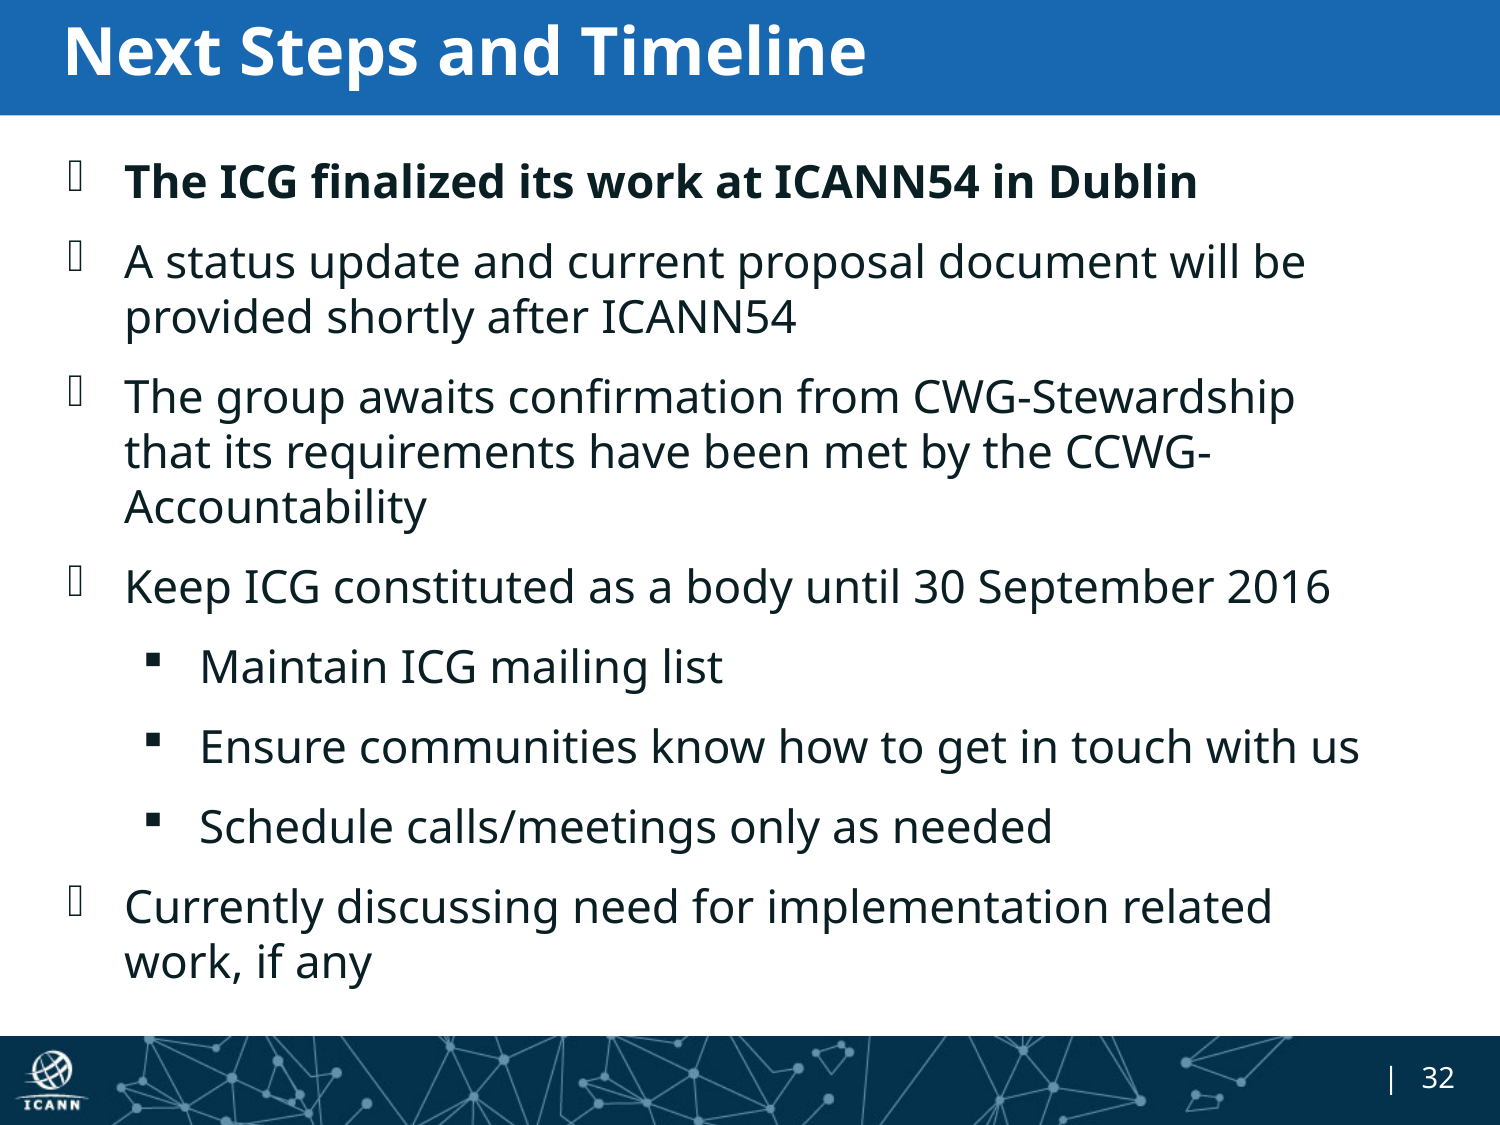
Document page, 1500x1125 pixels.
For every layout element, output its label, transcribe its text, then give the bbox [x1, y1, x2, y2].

title Next Steps and Timeline [0, 0, 1500, 116]
picture [0, 1036, 1500, 1125]
text_box The ICG finalized its work at ICANN54 in Dublin A status update and current proposal document will be provided shortly after ICANN54 The group awaits confirmation from CWG-Stewardship that its requirements have been met by the CCWG-Accountability Keep ICG constituted as a body until 30 September 2016 Maintain ICG mailing list Ensure communities know how to get in touch with us Schedule calls/meetings only as needed Currently discussing need for implementation related work, if any [53, 145, 1411, 996]
